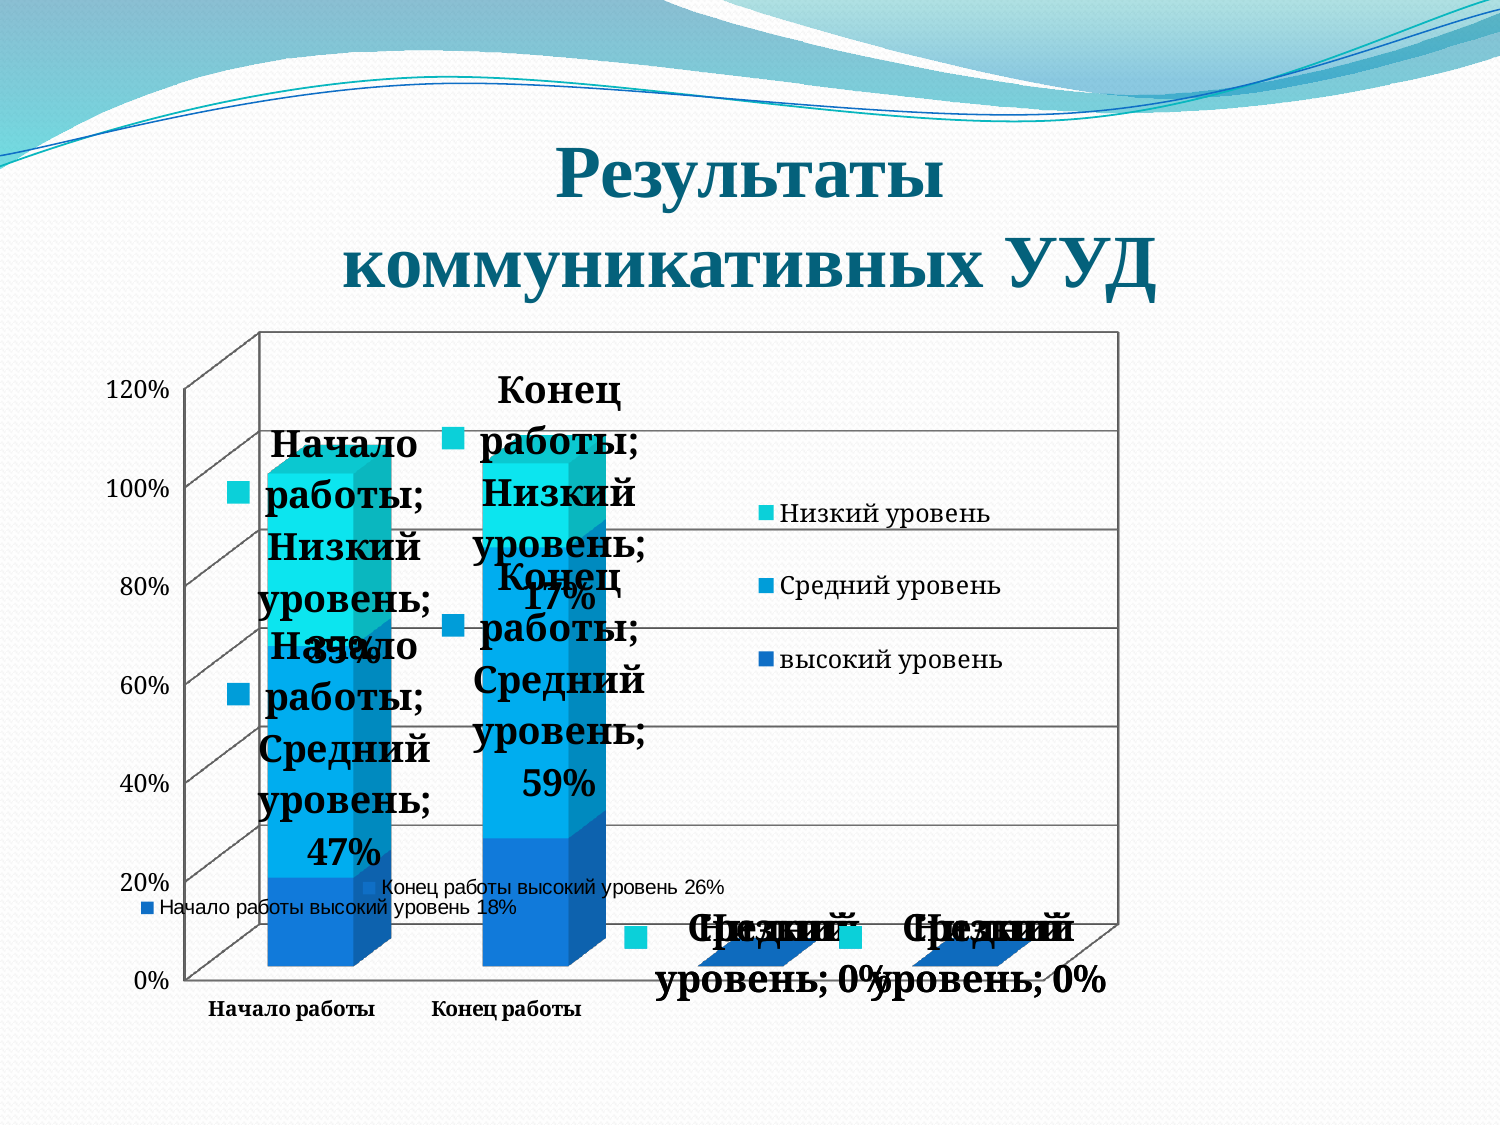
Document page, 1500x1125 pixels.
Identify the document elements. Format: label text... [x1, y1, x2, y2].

title Результаты коммуникативных УУД [75, 115, 1425, 303]
chart [74, 317, 1426, 1038]
